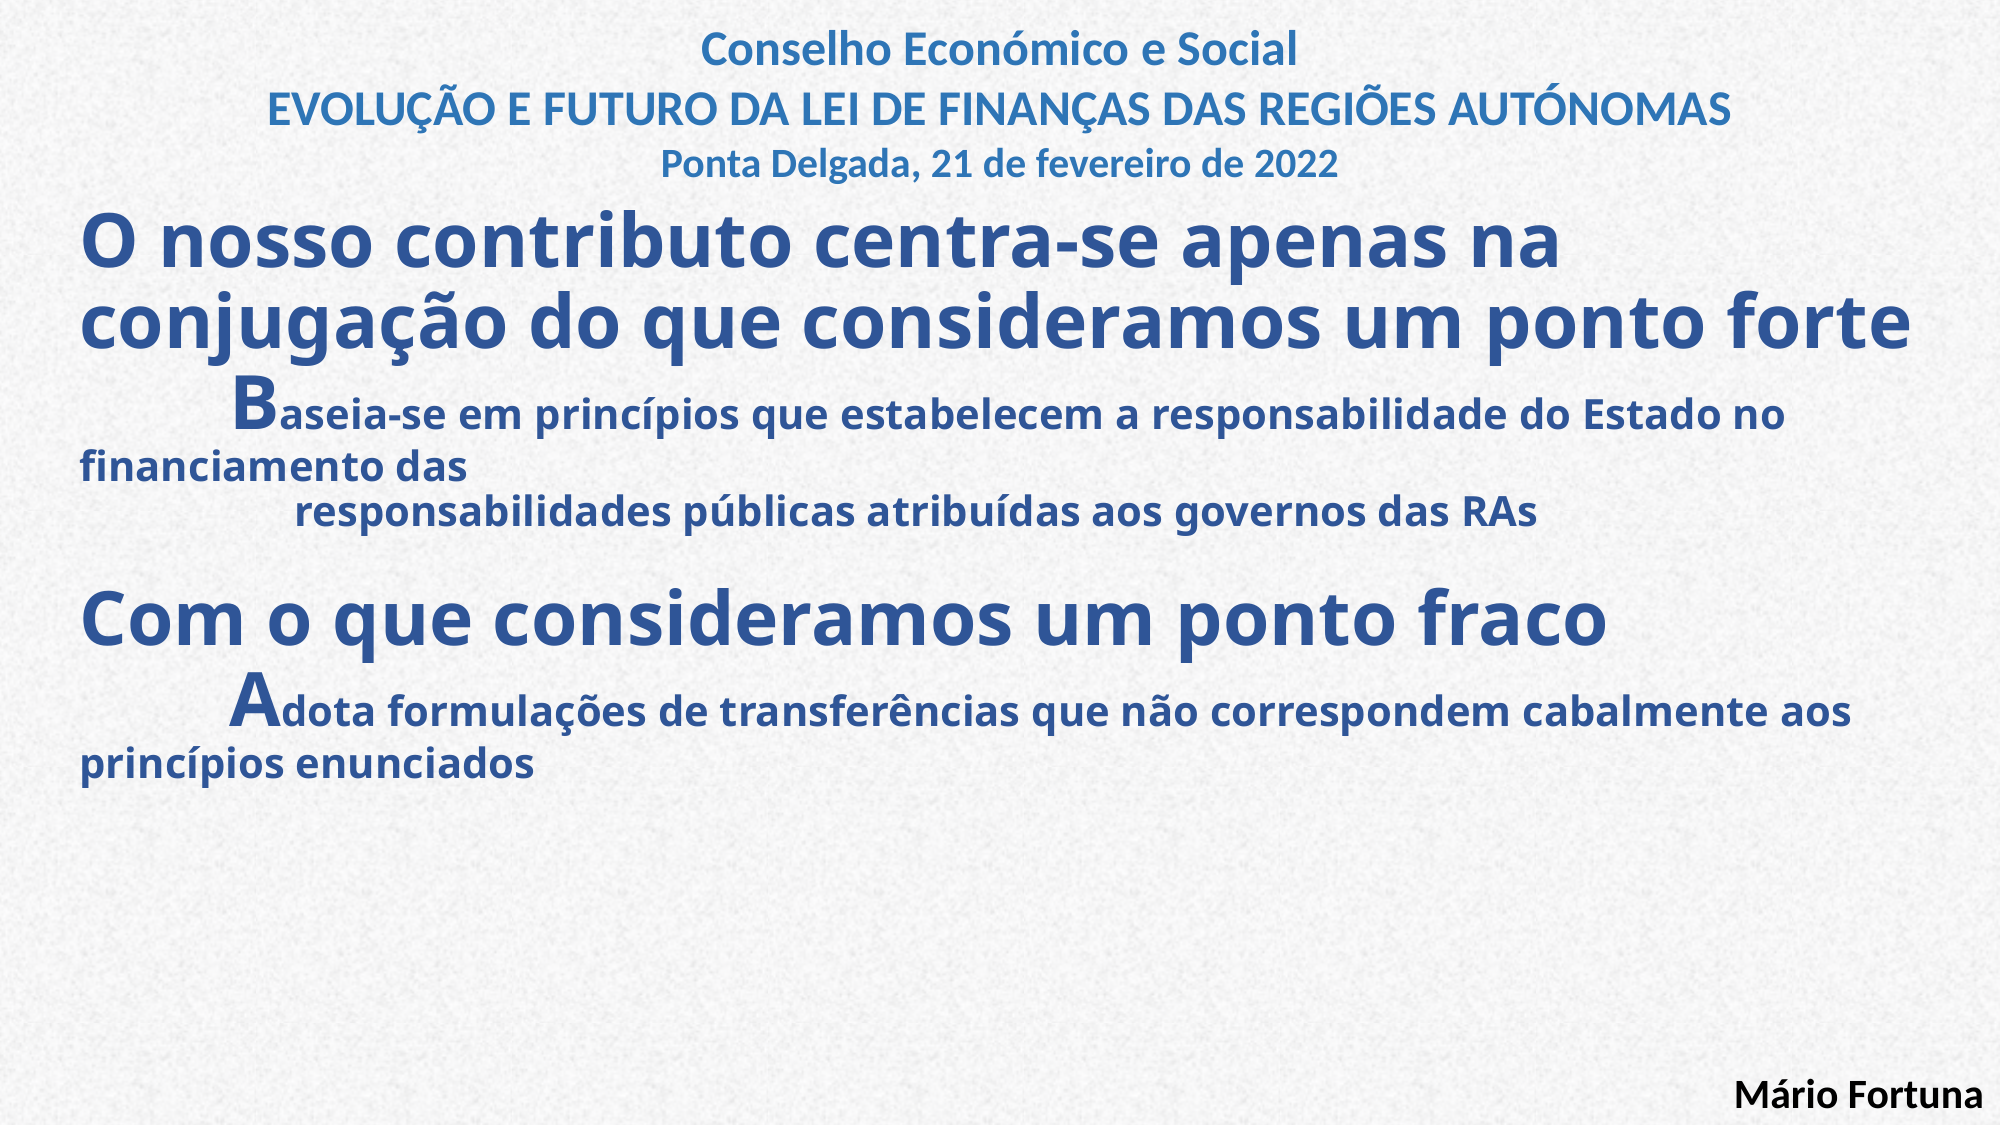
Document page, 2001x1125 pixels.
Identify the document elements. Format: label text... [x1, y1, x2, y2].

text_box Conselho Económico e Social EVOLUÇÃO E FUTURO DA LEI DE FINANÇAS DAS REGIÕES AUTÓNOMAS Ponta Delgada, 21 de fevereiro de 2022 [0, 8, 2000, 194]
text_box Mário Fortuna [1719, 1059, 1999, 1125]
title O nosso contributo centra-se apenas na conjugação do que consideramos um ponto forte Baseia-se em princípios que estabelecem a responsabilidade do Estado no financiamento das responsabilidades públicas atribuídas aos governos das RAs Com o que consideramos um ponto fraco Adota formulações de transferências que não correspondem cabalmente aos princípios enunciados [64, 219, 2000, 841]
